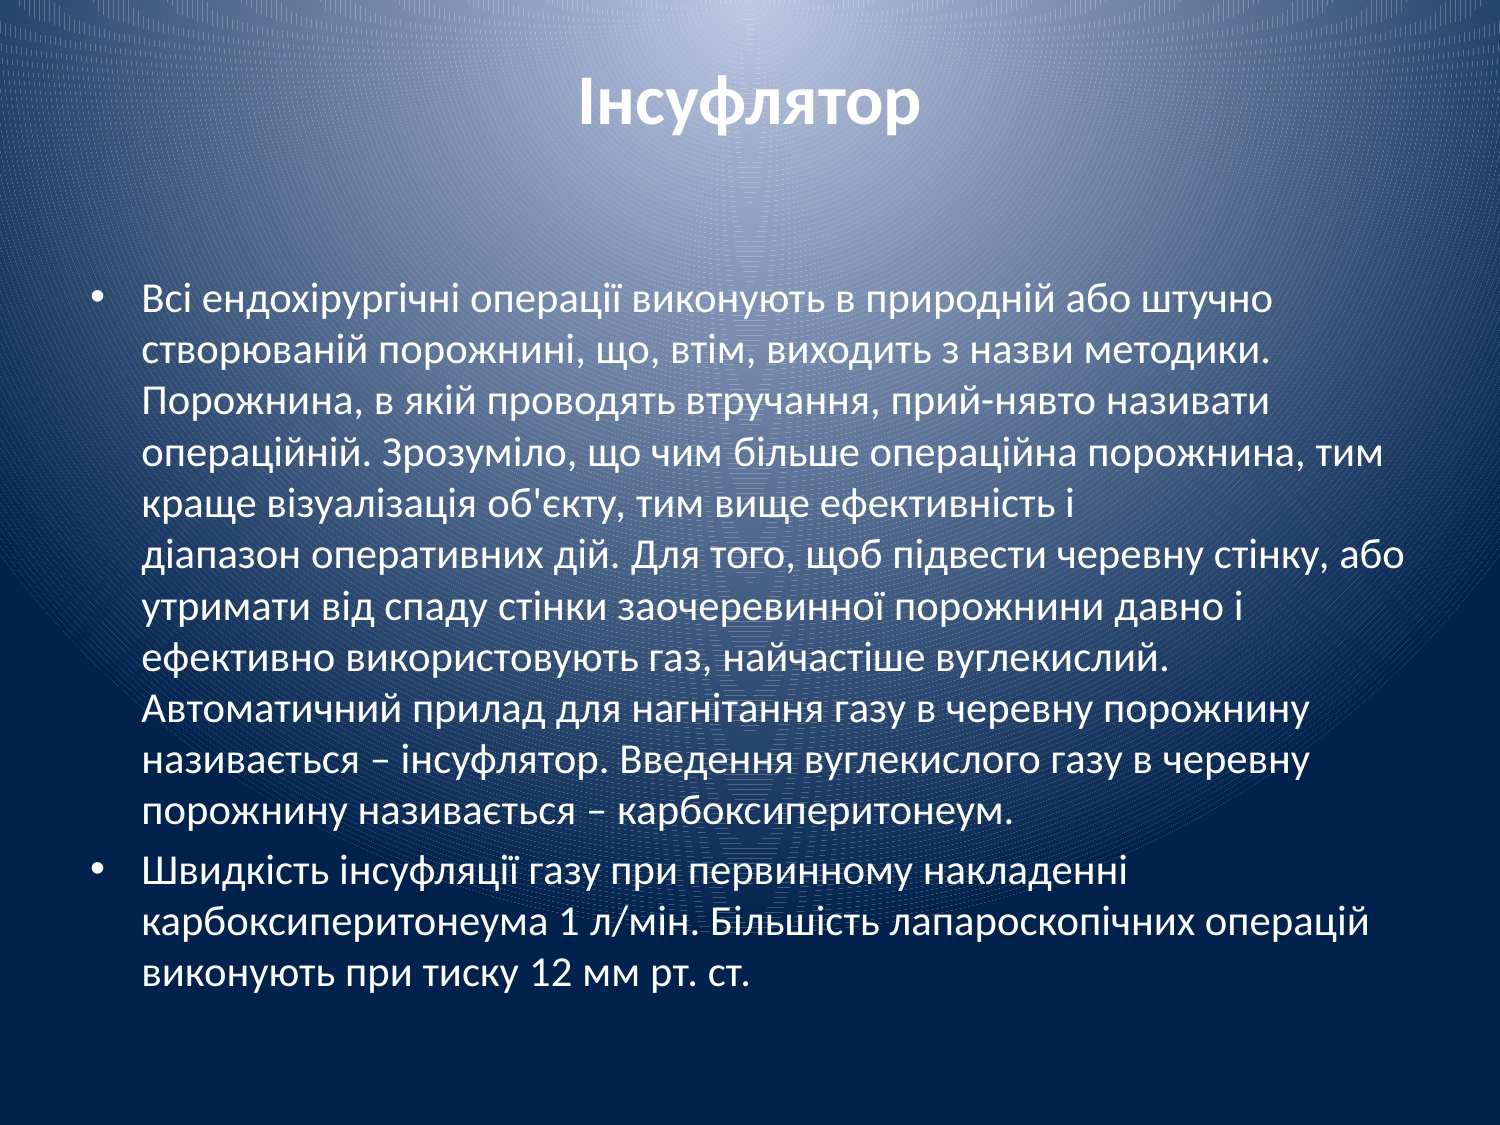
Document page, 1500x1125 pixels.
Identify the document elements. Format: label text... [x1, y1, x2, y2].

list Всі ендохірургічні операції виконують в природній або штучно створюваній порожнині, що, втім, виходить з назви методики. Порожнина, в якій проводять втручання, прий-нявто називати операційній. Зрозуміло, що чим більше операційна порожнина, тим краще візуалізація об'єкту, тим вище ефективність і діапазон оперативних дій. Для того, щоб підвести черевну стінку, або утримати від спаду стінки заочеревинної порожнини давно і ефективно використовують газ, найчастіше вуглекислий. Автоматичний прилад для нагнітання газу в черевну порожнину називається – інсуфлятор. Введення вуглекислого газу в черевну порожнину називається – карбоксиперитонеум. Швидкість інсуфляції газу при первинному накладенні карбоксиперитонеума 1 л/мін. Більшість лапароскопічних операцій виконують при тиску 12 мм рт. ст. [75, 262, 1425, 1005]
title Інсуфлятор [75, 45, 1425, 233]
